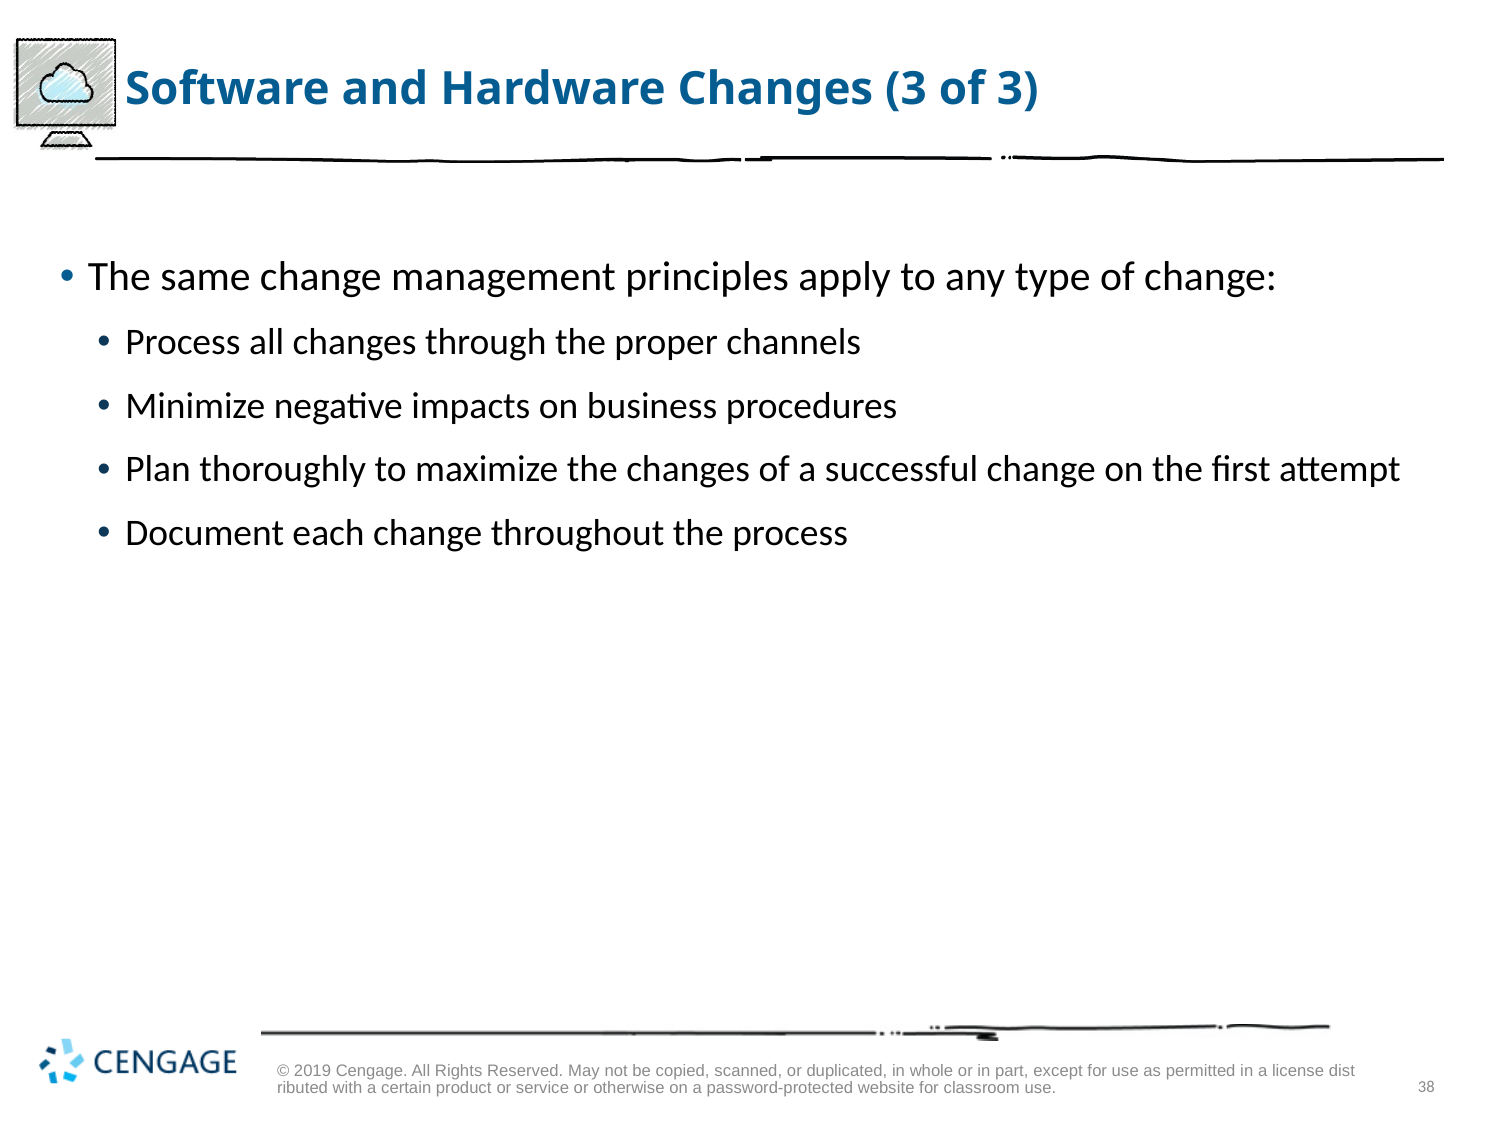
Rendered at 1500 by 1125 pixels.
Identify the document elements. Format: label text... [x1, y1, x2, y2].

footer © 2019 Cengage. All Rights Reserved. May not be copied, scanned, or duplicated, in whole or in part, except for use as permitted in a license distributed with a certain product or service or otherwise on a password-protected website for classroom use. [262, 1050, 1375, 1091]
picture [95, 155, 1444, 163]
title Software and Hardware Changes (3 of 3) [125, 66, 1442, 116]
picture [261, 1024, 1331, 1041]
picture [19, 1025, 249, 1096]
picture [13, 36, 117, 151]
list The same change management principles apply to any type of change: Process all changes through the proper channels Minimize negative impacts on business procedures Plan thoroughly to maximize the changes of a successful change on the first attempt Document each change throughout the process [59, 252, 1441, 558]
